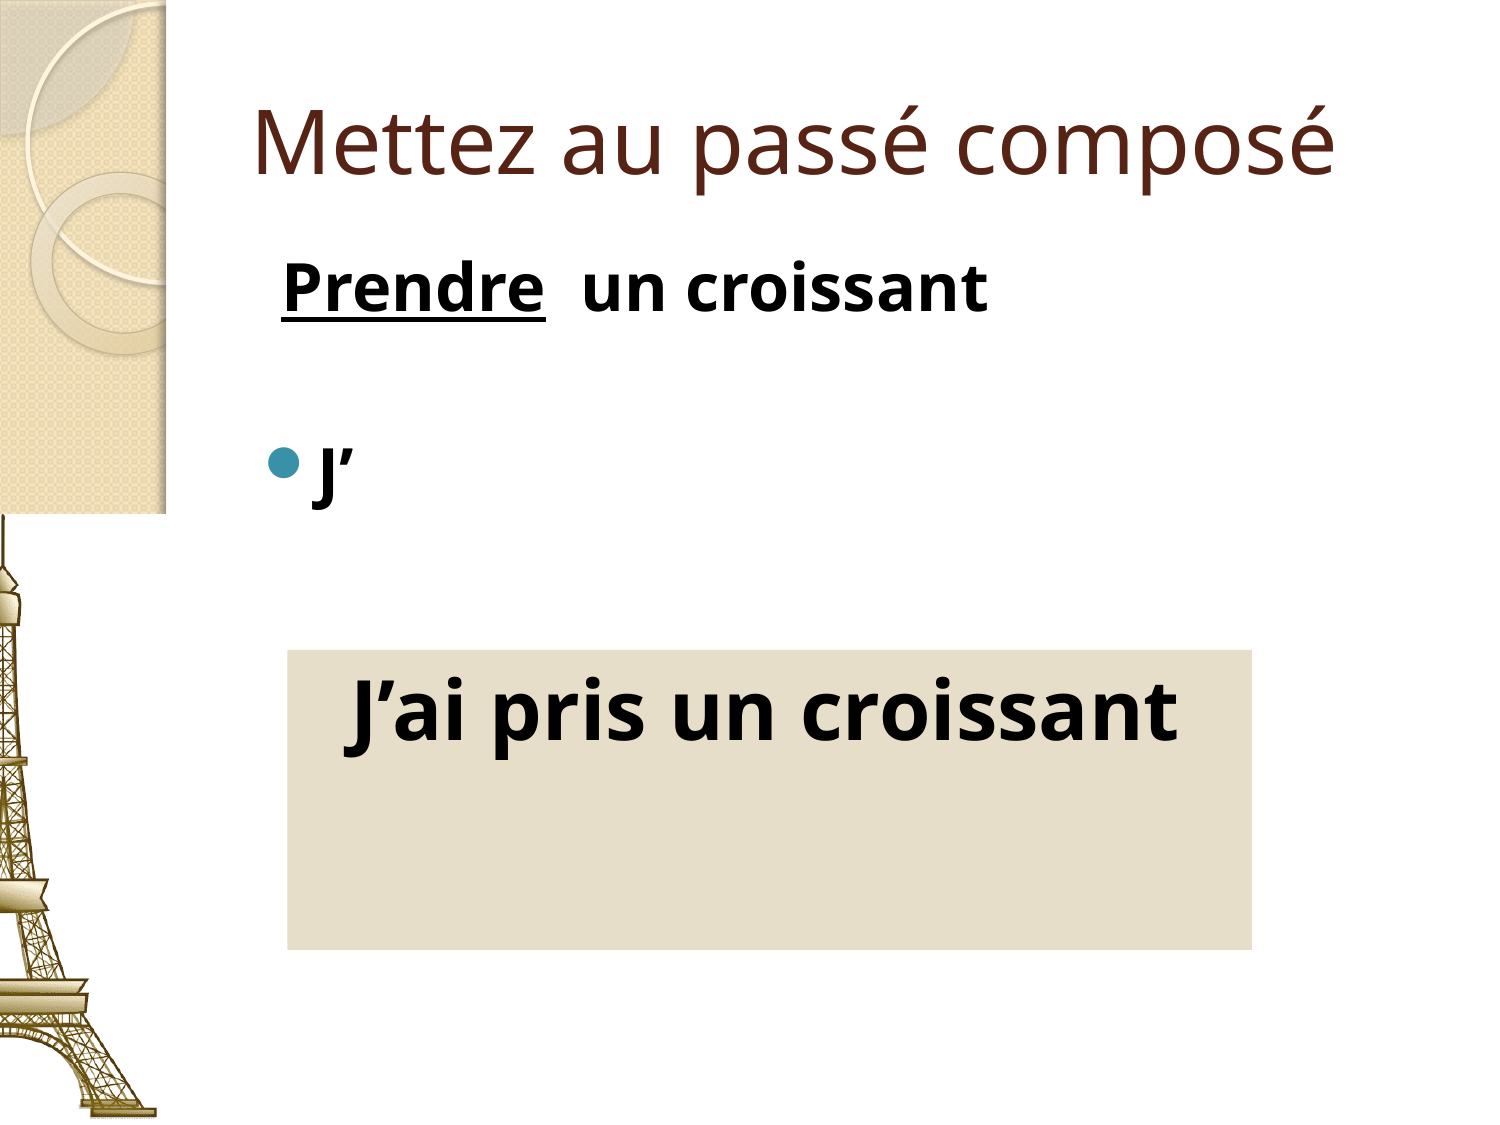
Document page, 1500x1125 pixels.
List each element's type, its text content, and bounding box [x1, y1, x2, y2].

list Prendre un croissant J’ [235, 237, 1200, 525]
text_box J’ai pris un croissant [287, 649, 1252, 950]
picture [0, 514, 167, 1125]
title Mettez au passé composé [235, 45, 1466, 233]
